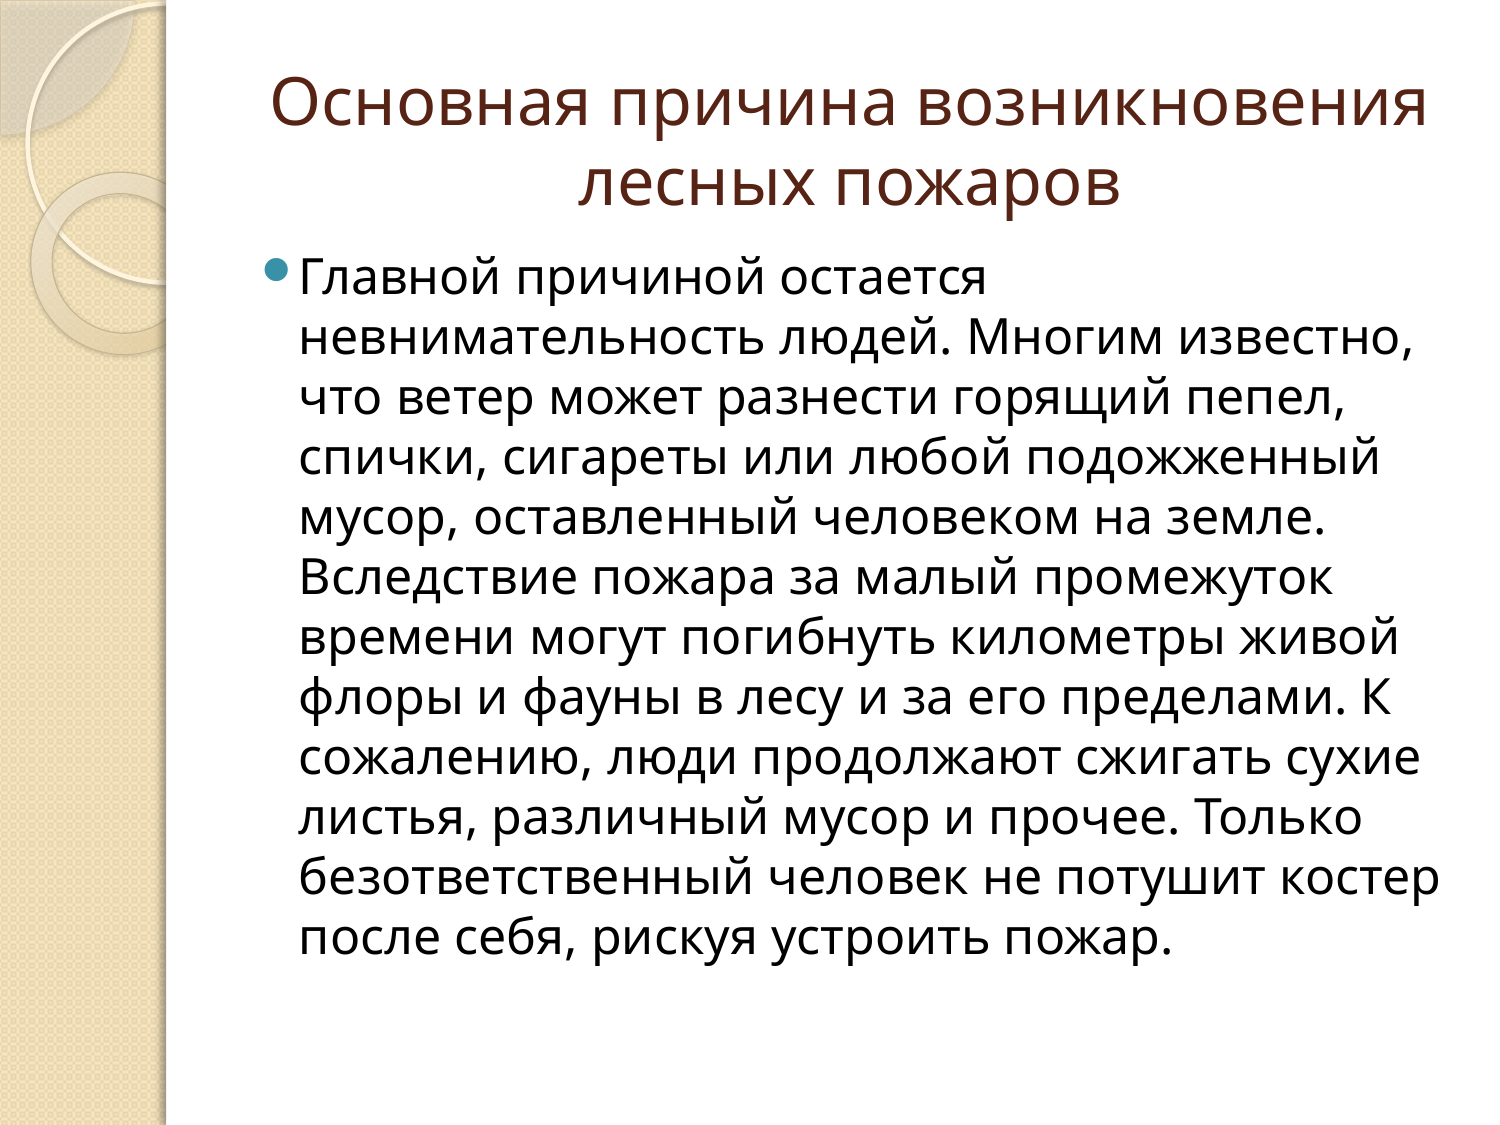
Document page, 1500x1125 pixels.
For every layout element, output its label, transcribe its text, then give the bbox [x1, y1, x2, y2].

list Главной причиной остается невнимательность людей. Многим известно, что ветер может разнести горящий пепел, спички, сигареты или любой подожженный мусор, оставленный человеком на земле. Вследствие пожара за малый промежуток времени могут погибнуть километры живой флоры и фауны в лесу и за его пределами. К сожалению, люди продолжают сжигать сухие листья, различный мусор и прочее. Только безответственный человек не потушит костер после себя, рискуя устроить пожар. [235, 237, 1466, 1025]
title Основная причина возникновения лесных пожаров [235, 45, 1466, 233]
